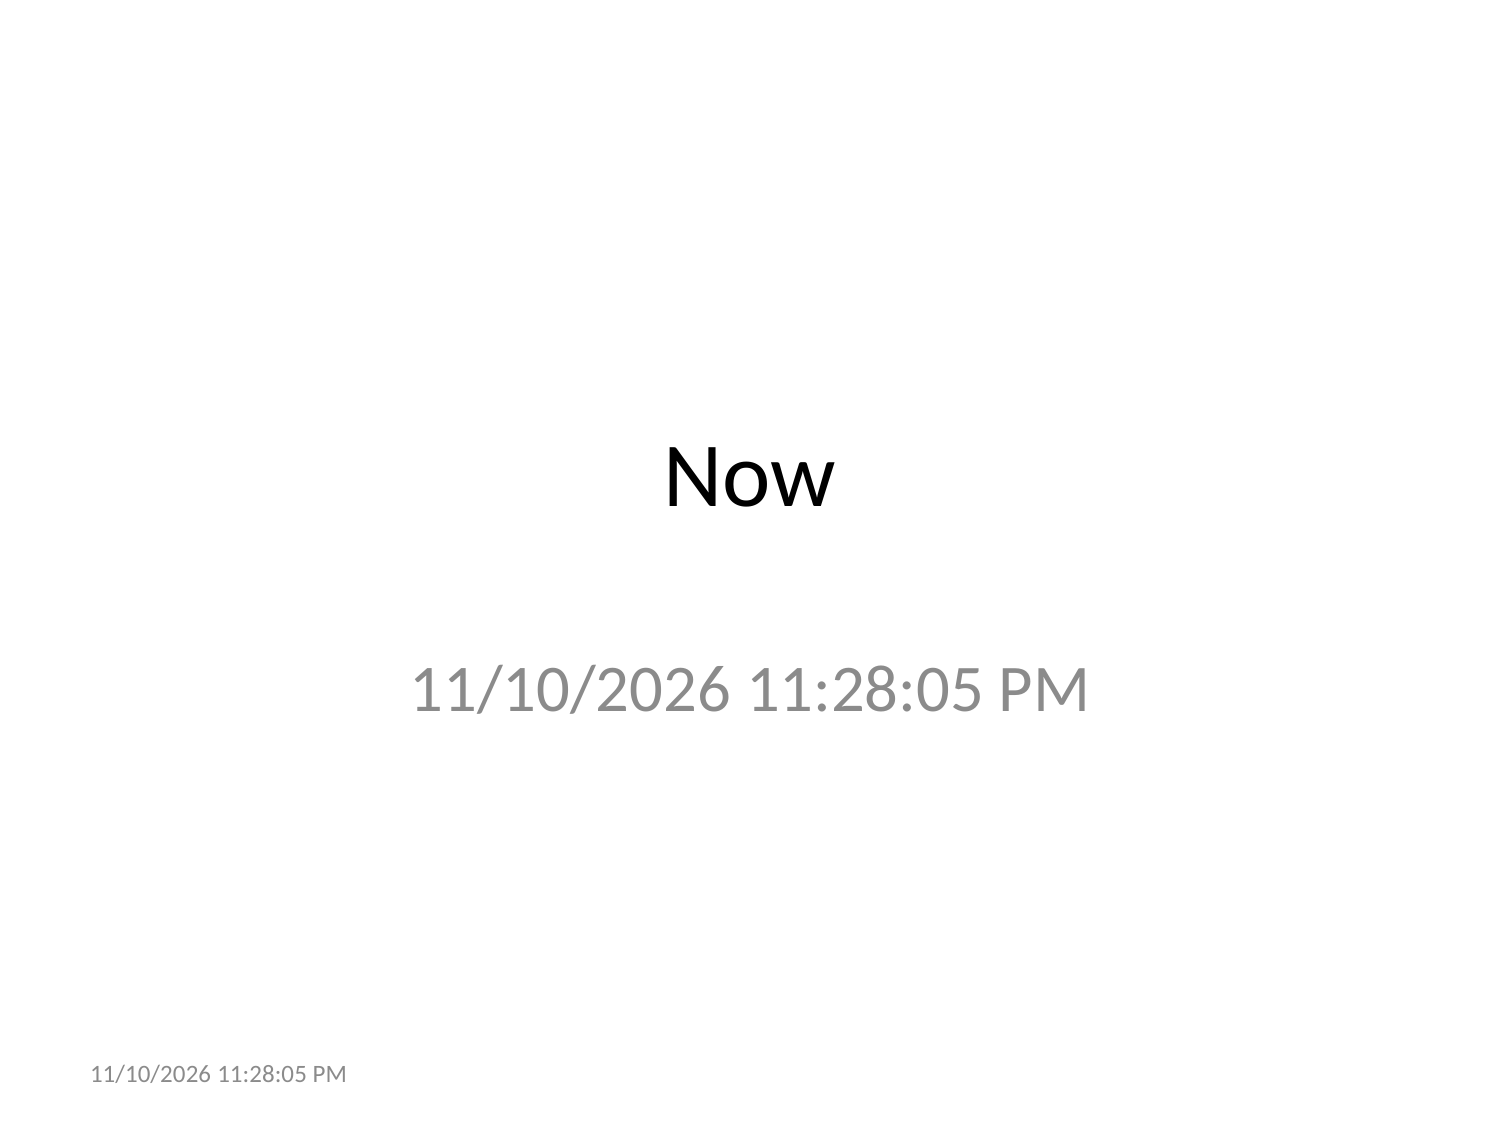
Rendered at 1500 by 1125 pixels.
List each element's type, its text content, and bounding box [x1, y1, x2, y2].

subtitle 2011-12-19 10:20:04 AM [225, 637, 1275, 925]
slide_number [75, 1042, 425, 1103]
title Now [112, 349, 1388, 591]
